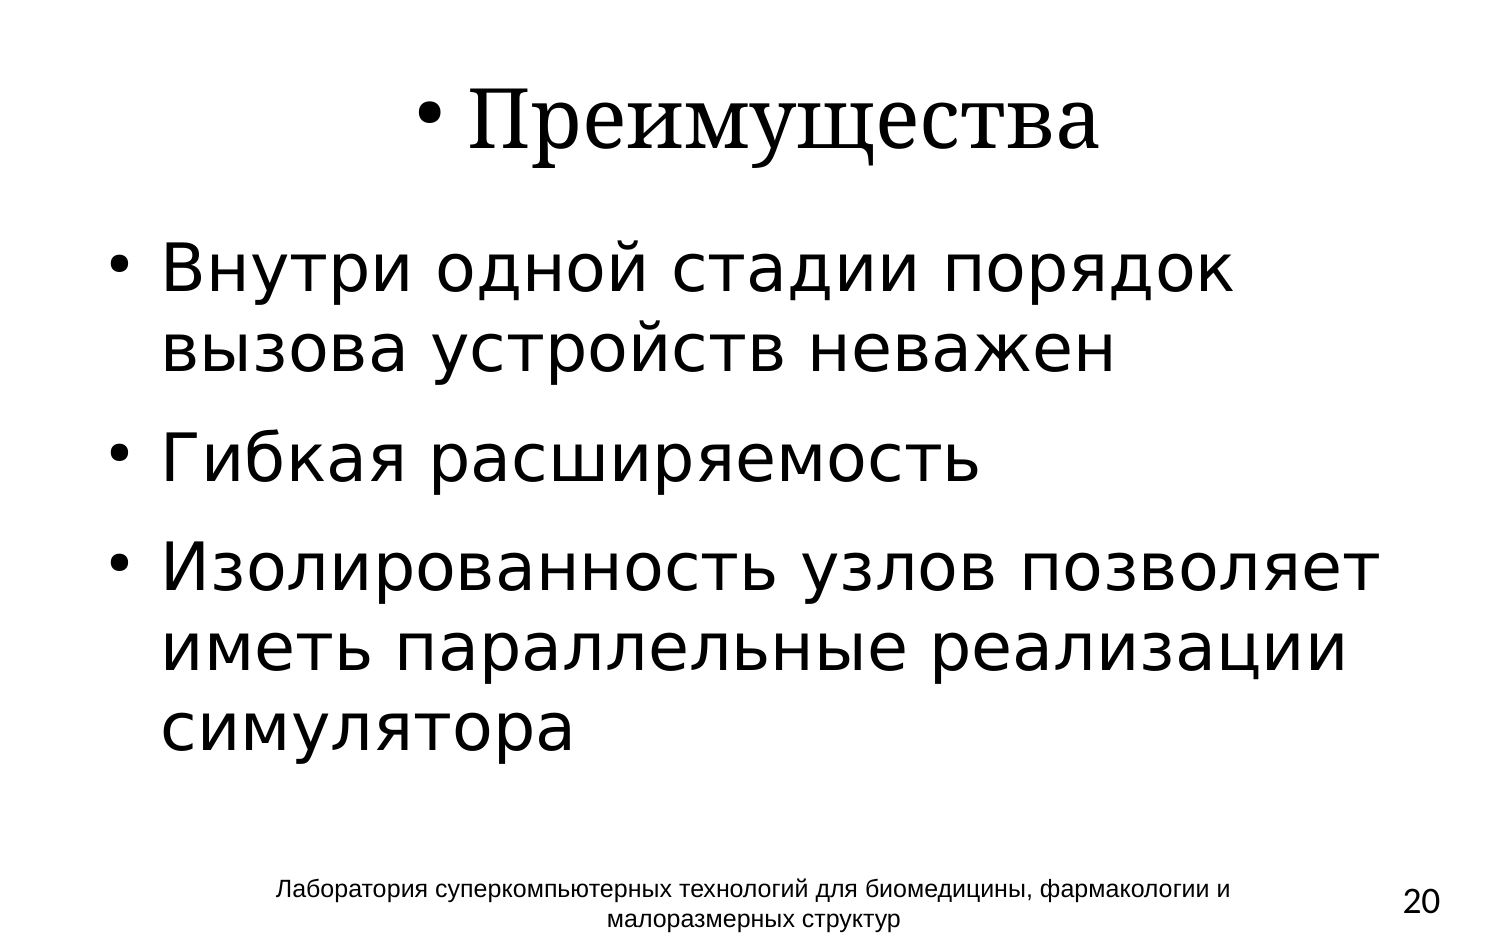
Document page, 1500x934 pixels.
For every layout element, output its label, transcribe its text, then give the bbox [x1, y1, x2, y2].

text_box Лаборатория суперкомпьютерных технологий для биомедицины, фармакологии и малоразмерных структур [171, 864, 1338, 915]
list Внутри одной стадии порядок вызова устройств неважен Гибкая расширяемость Изолированность узлов позволяет иметь параллельные реализации симулятора [75, 217, 1447, 772]
text_box 20 [1387, 868, 1473, 918]
title Преимущества [75, 29, 1425, 201]
